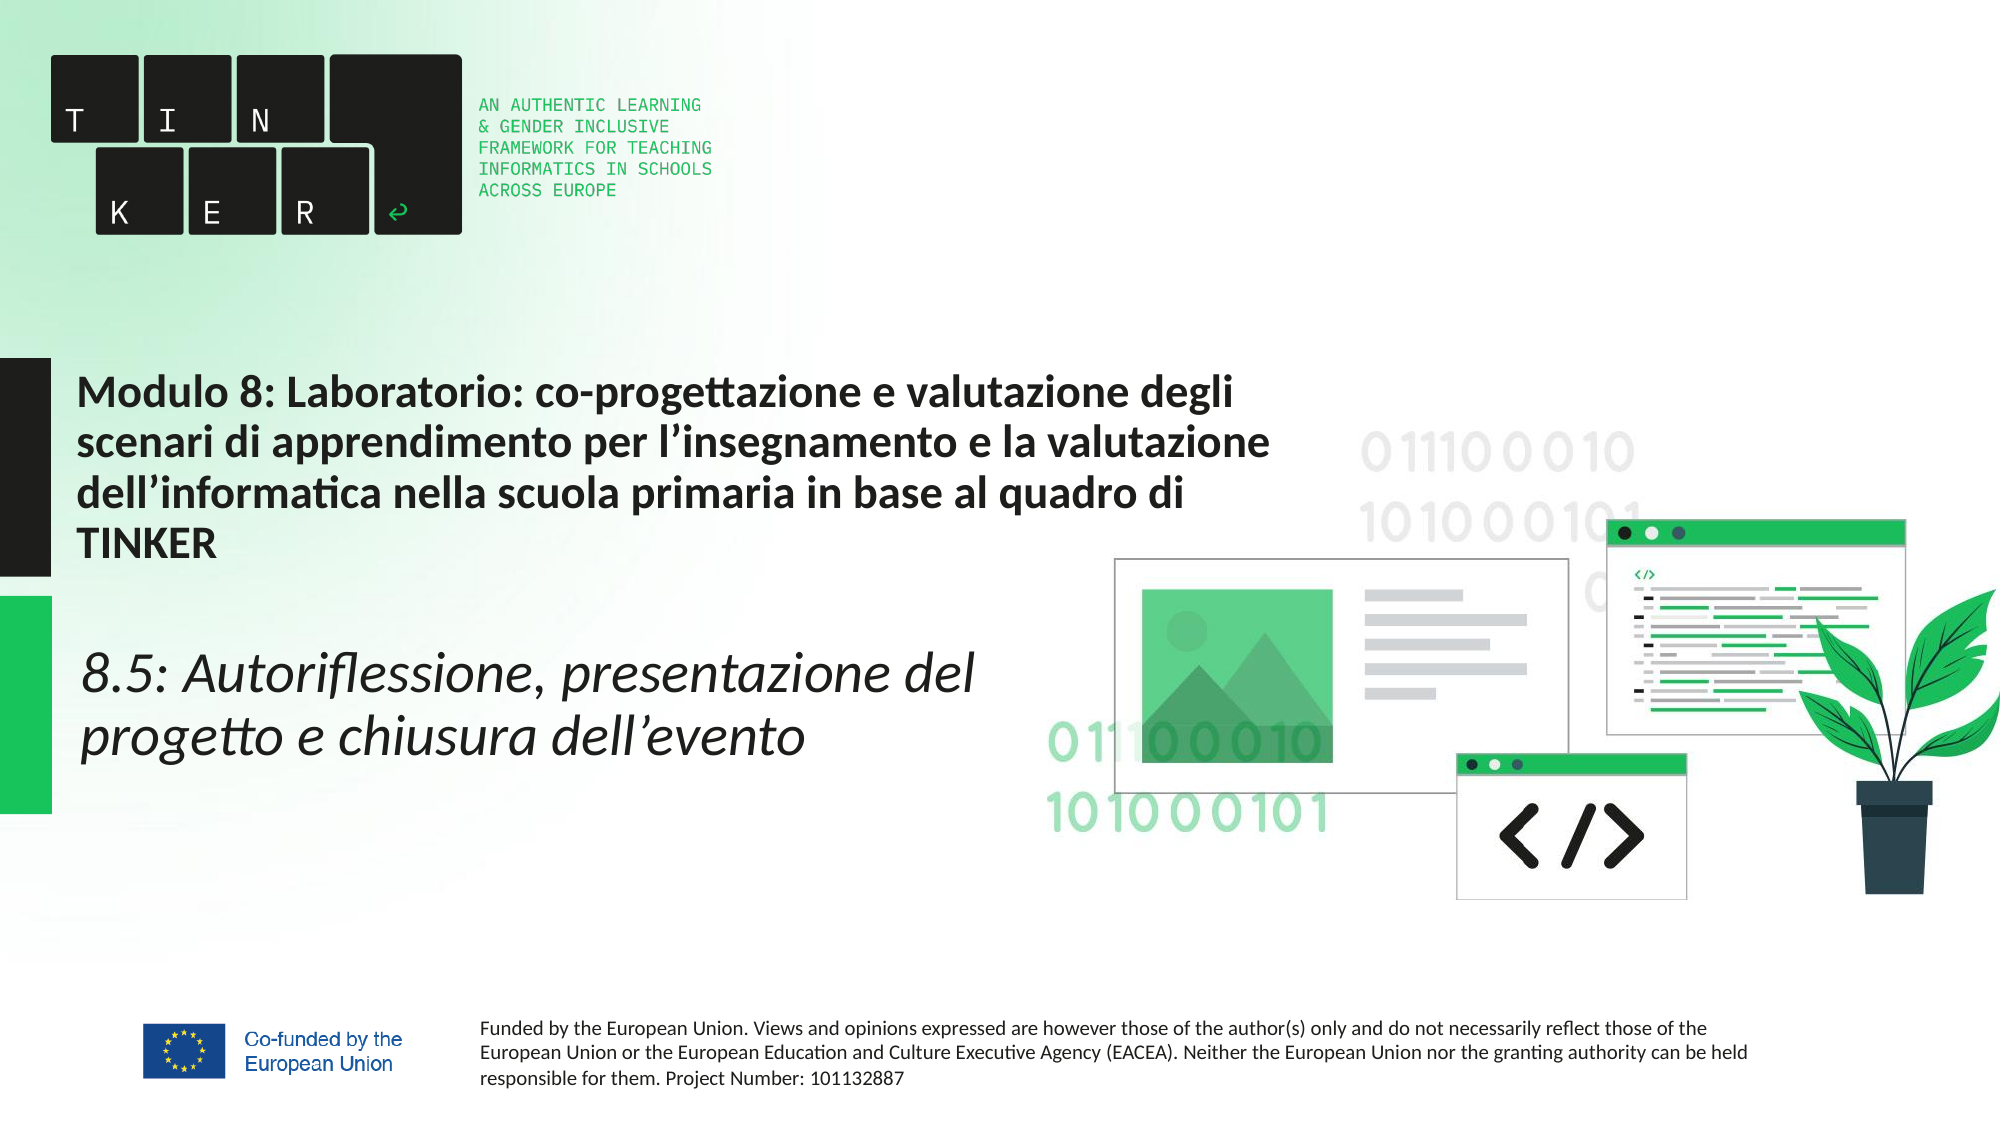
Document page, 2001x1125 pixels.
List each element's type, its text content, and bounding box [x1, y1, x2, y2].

picture [1047, 431, 2000, 900]
picture [0, 0, 843, 1125]
title Modulo 8: Laboratorio: co-progettazione e valutazione degli scenari di apprendimento per l’insegnamento e la valutazione dell’informatica nella scuola primaria in base al quadro di TINKER [61, 358, 1338, 578]
subtitle 8.5: Autoriflessione, presentazione del progetto e chiusura dell’evento [65, 599, 1197, 812]
